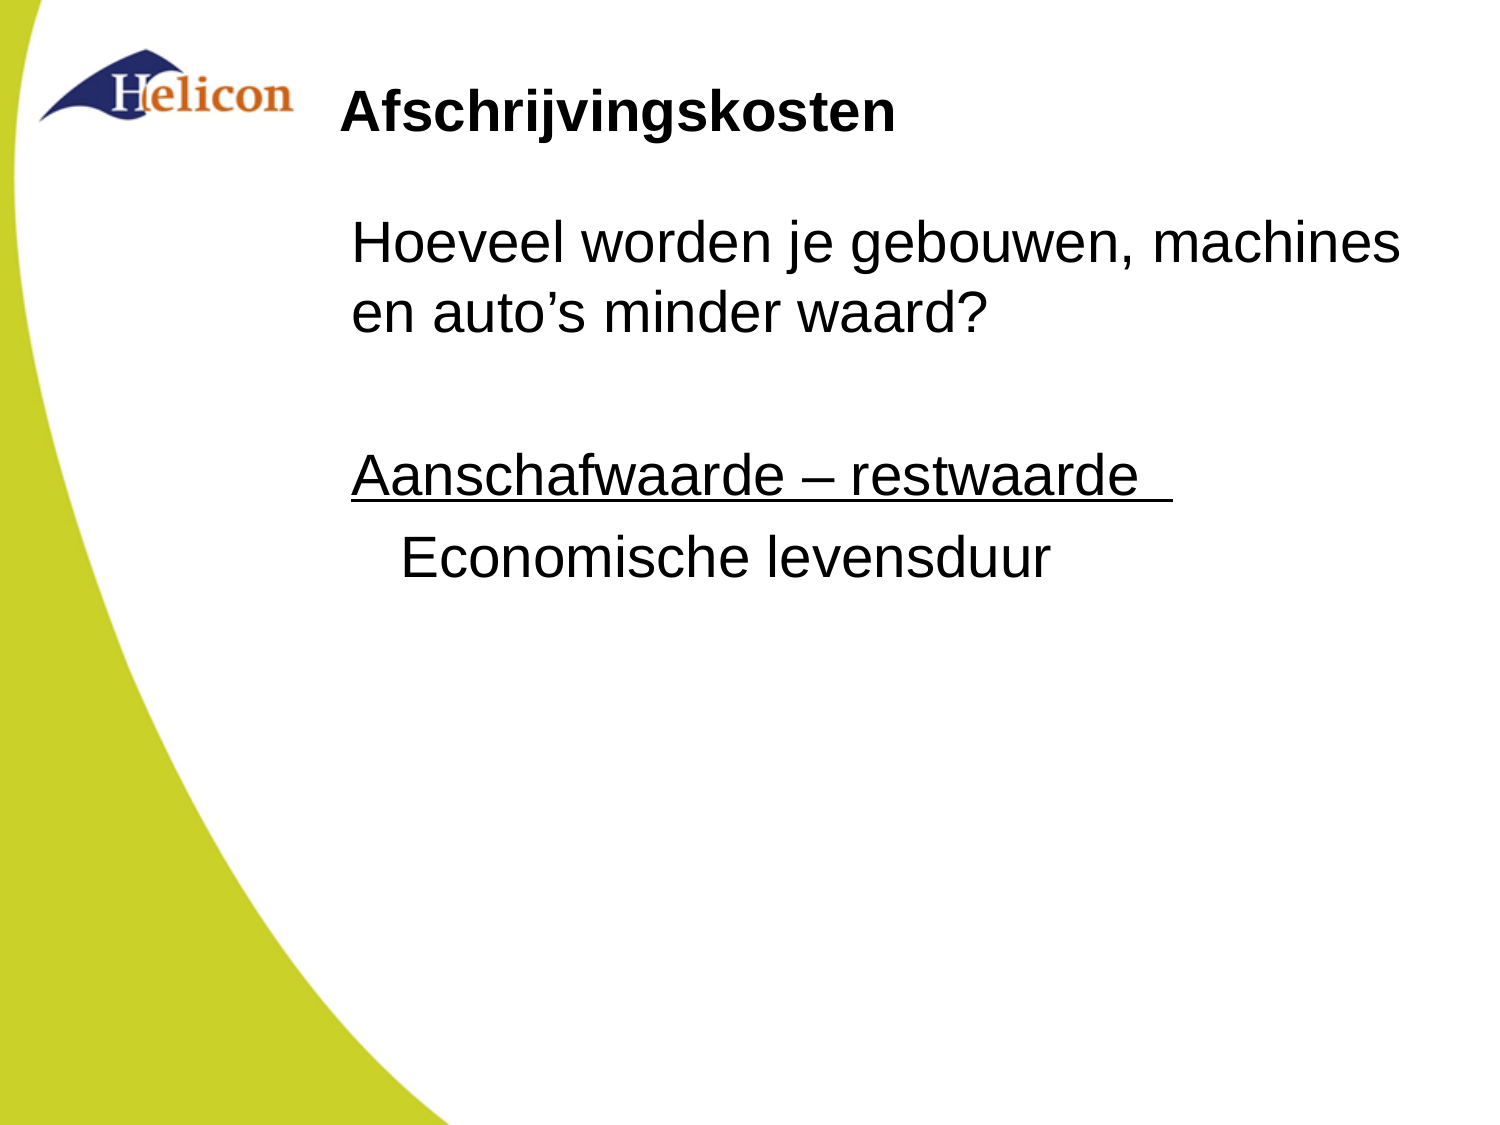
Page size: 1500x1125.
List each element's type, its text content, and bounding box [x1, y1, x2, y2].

list Hoeveel worden je gebouwen, machines en auto’s minder waard? Aanschafwaarde – restwaarde Economische levensduur [336, 196, 1425, 1005]
picture [0, 0, 1500, 1125]
title Afschrijvingskosten [324, 54, 1415, 161]
